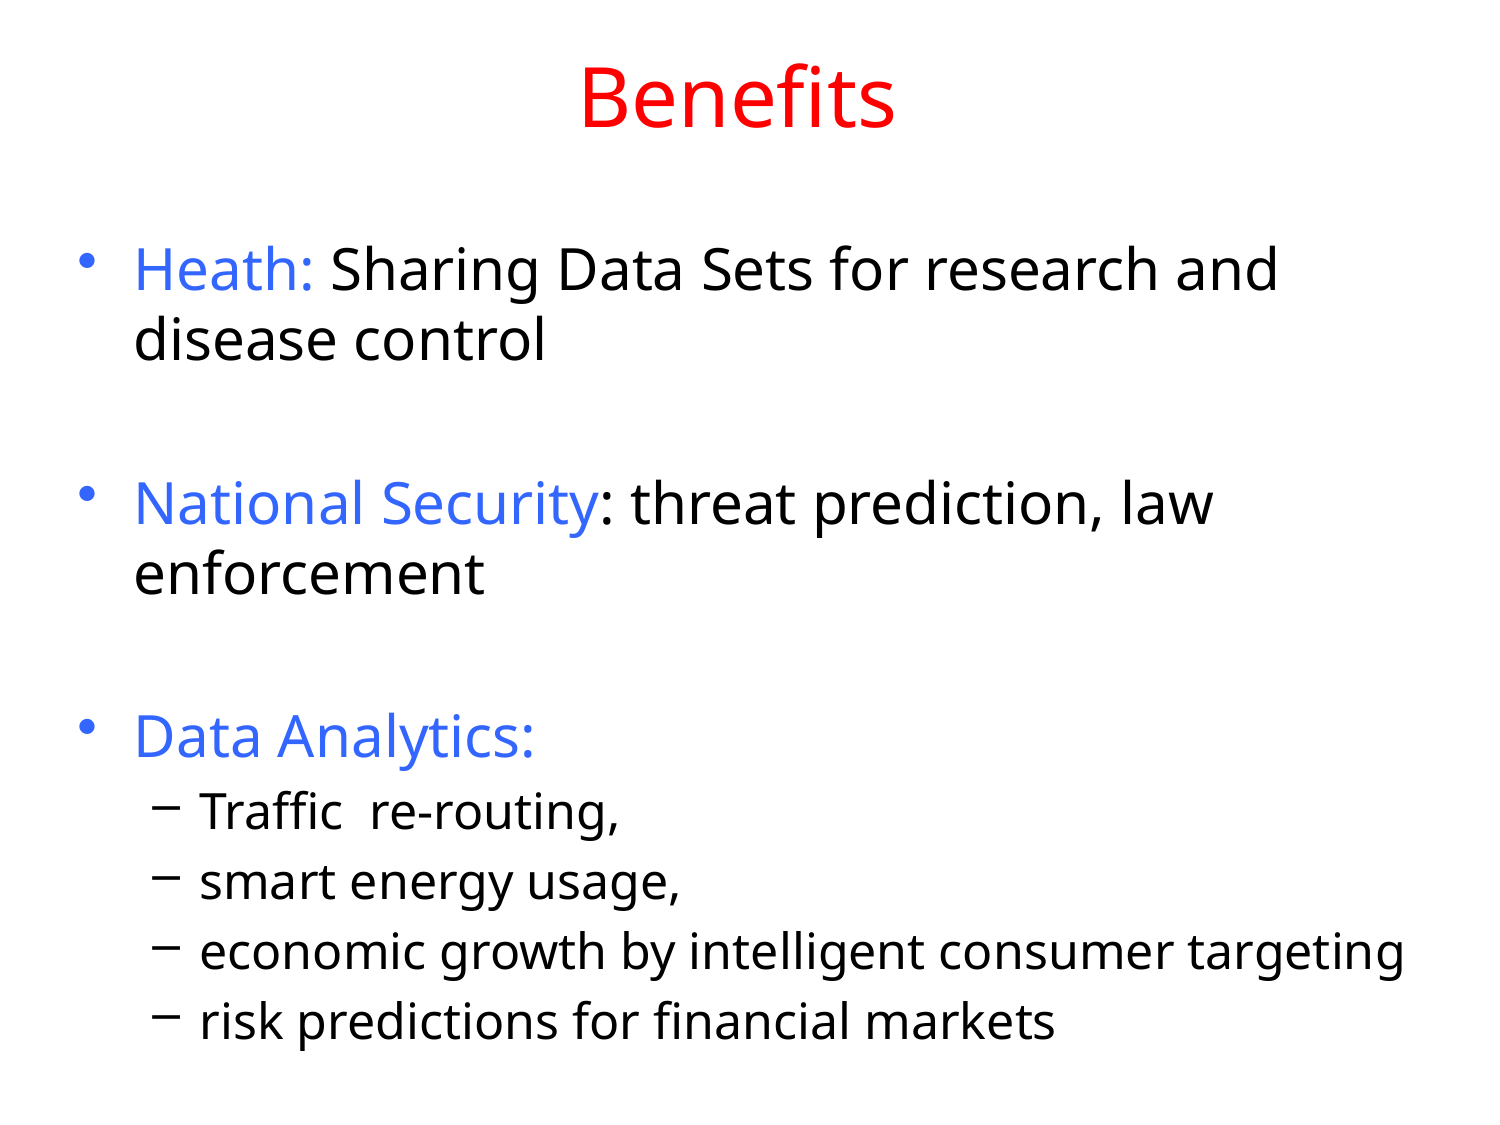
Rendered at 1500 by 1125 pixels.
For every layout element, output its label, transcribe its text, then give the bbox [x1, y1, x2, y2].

title Benefits [99, 0, 1376, 188]
list Heath: Sharing Data Sets for research and disease control National Security: threat prediction, law enforcement Data Analytics: Traffic re-routing, smart energy usage, economic growth by intelligent consumer targeting risk predictions for financial markets [62, 224, 1463, 901]
